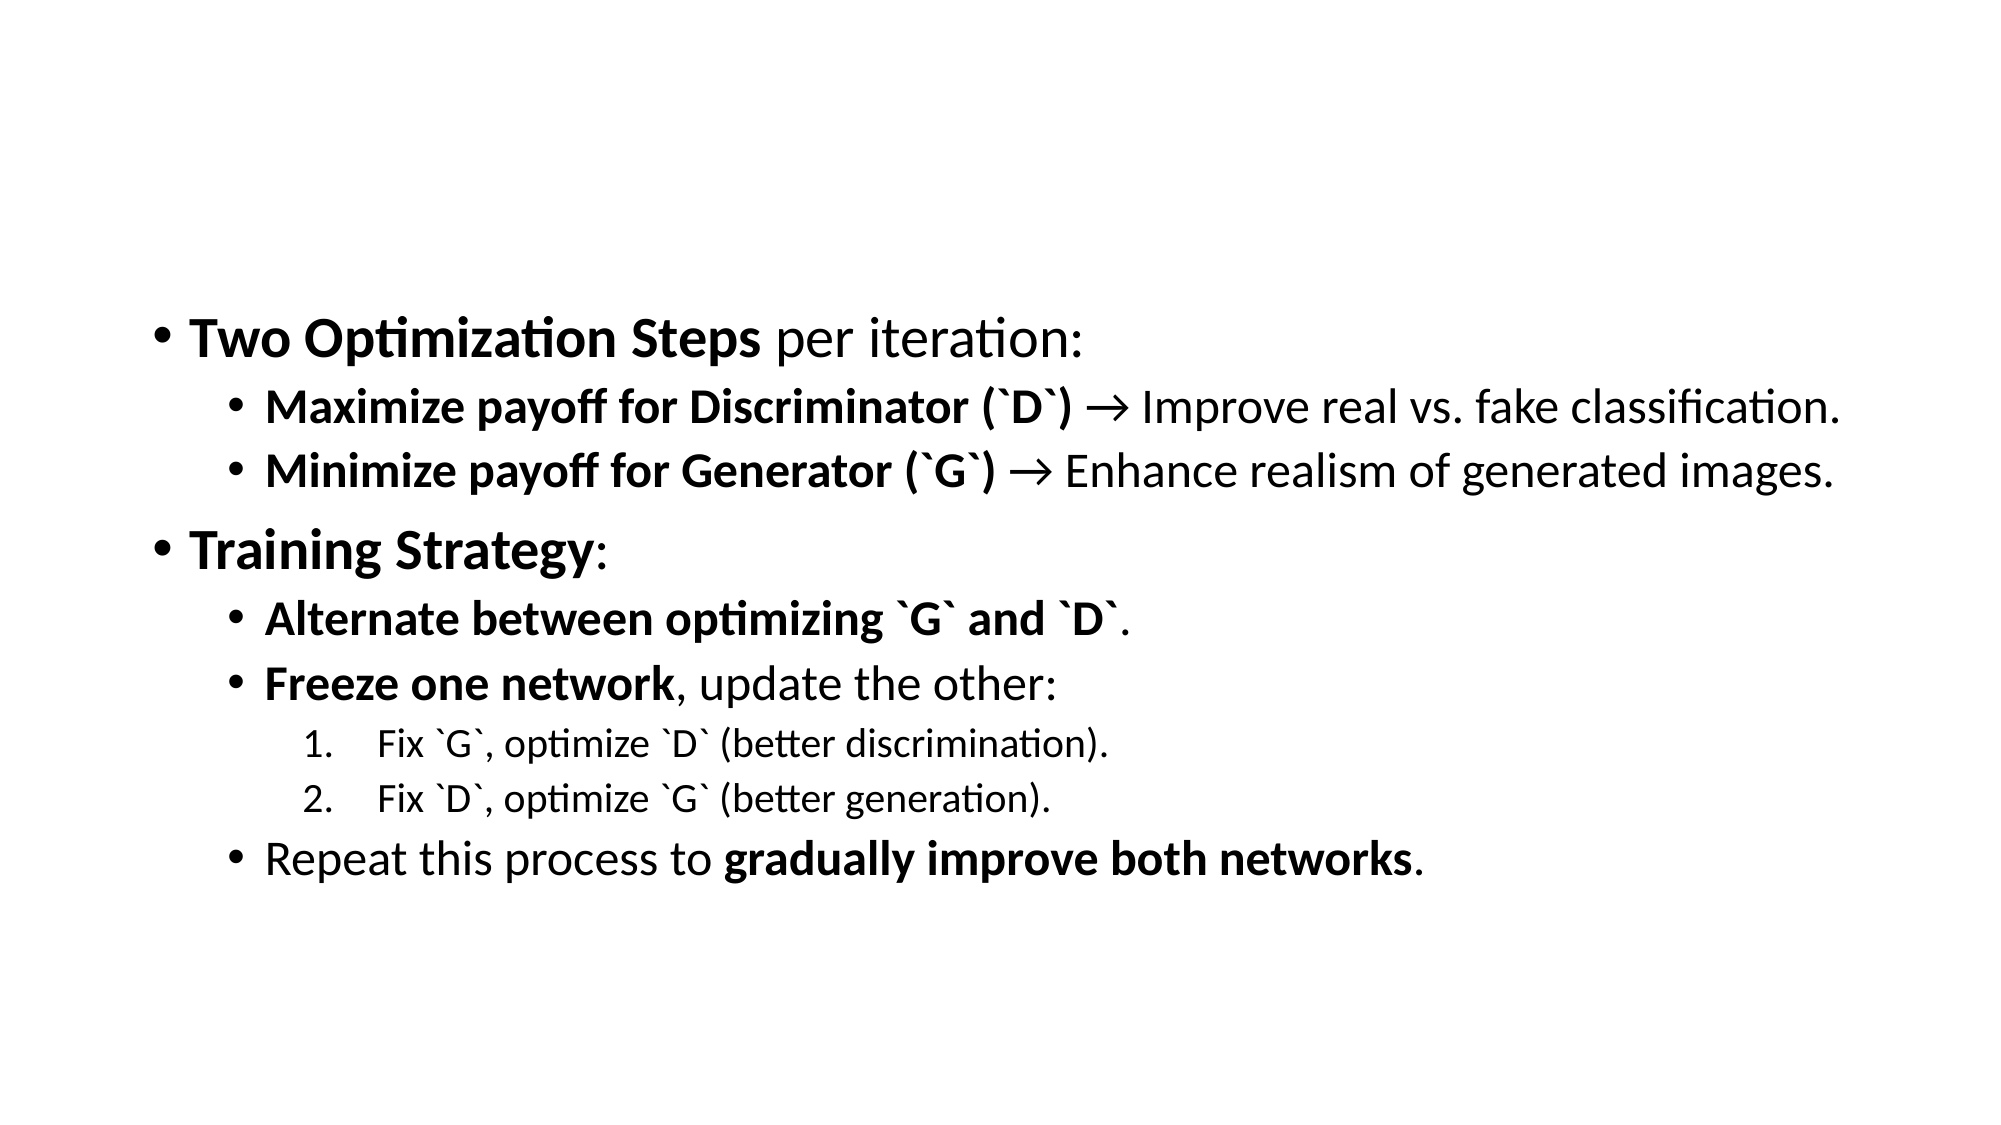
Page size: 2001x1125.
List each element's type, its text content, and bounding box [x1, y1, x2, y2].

list Two Optimization Steps per iteration: Maximize payoff for Discriminator (`D`) → Improve real vs. fake classification. Minimize payoff for Generator (`G`) → Enhance realism of generated images. Training Strategy: Alternate between optimizing `G` and `D`. Freeze one network, update the other: Fix `G`, optimize `D` (better discrimination). Fix `D`, optimize `G` (better generation). Repeat this process to gradually improve both networks. [137, 299, 1863, 1014]
